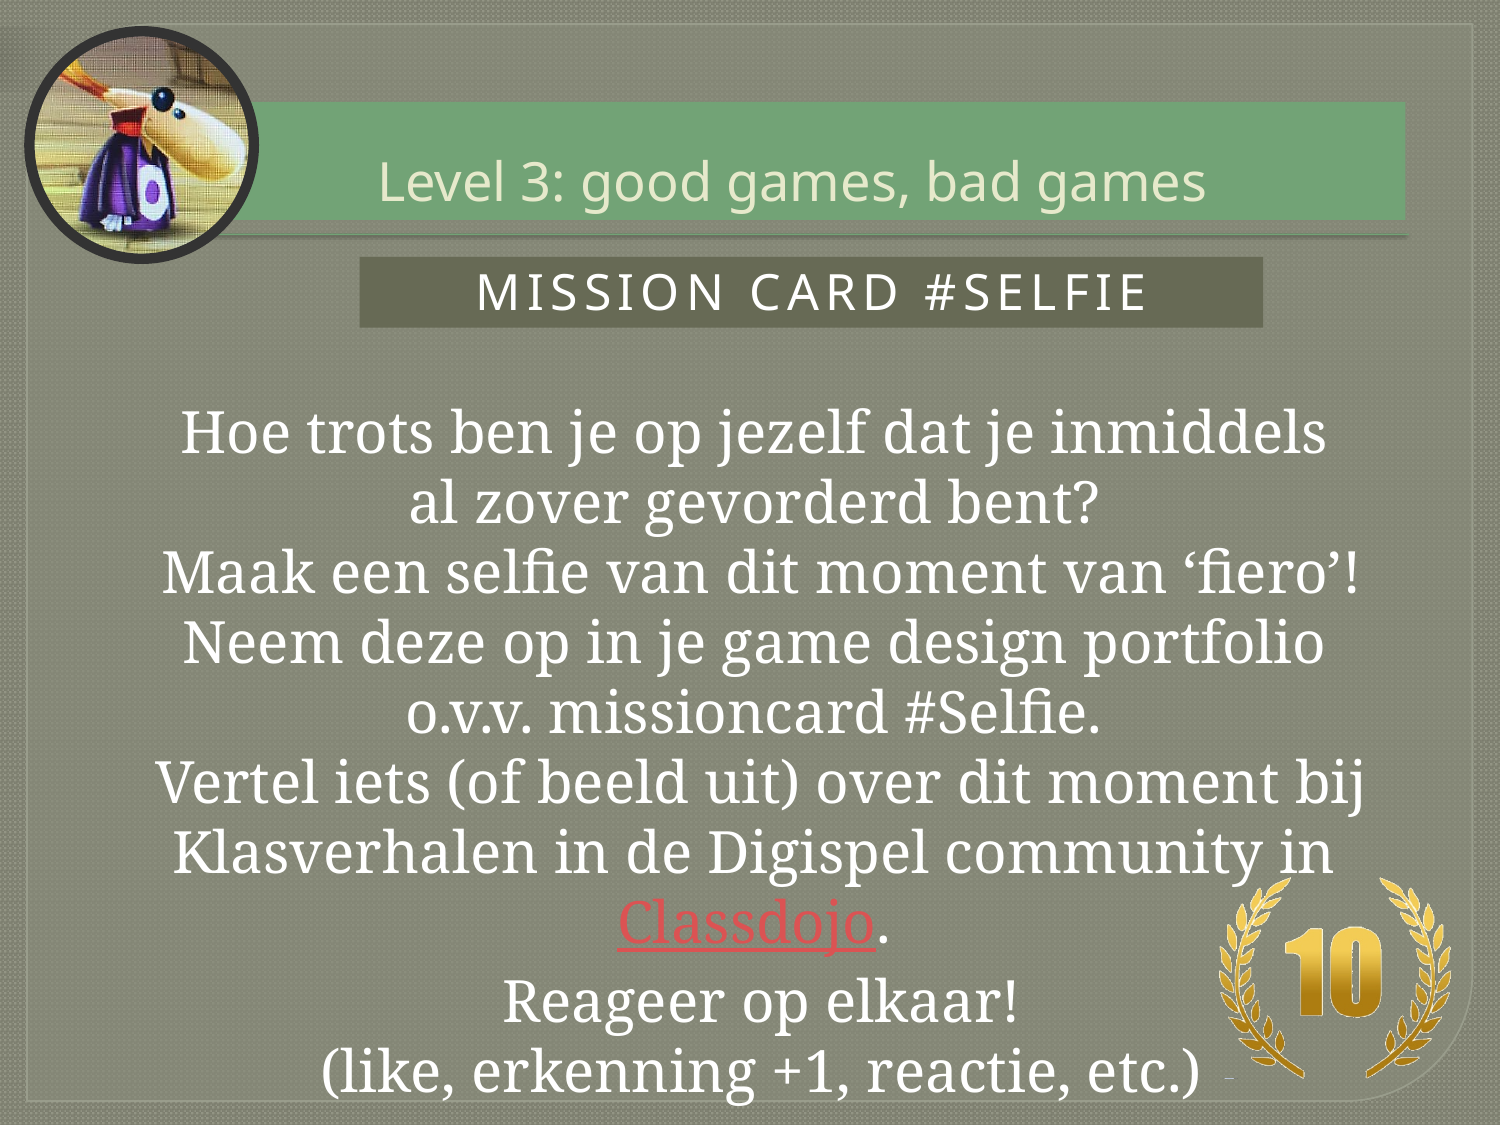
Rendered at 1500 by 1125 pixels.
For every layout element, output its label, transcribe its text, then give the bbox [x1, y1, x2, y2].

title Level 3: good games, bad games [260, 101, 1406, 220]
text_box Hoe trots ben je op jezelf dat je inmiddels al zover gevorderd bent? Maak een selfie van dit moment van ‘fiero’! Neem deze op in je game design portfolio o.v.v. missioncard #Selfie. Vertel iets (of beeld uit) over dit moment bij Klasverhalen in de Digispel community in Classdojo. Reageer op elkaar! (like, erkenning +1, reactie, etc.) [53, 327, 1471, 1125]
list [29, 31, 255, 260]
text_box Mission card #selfie [359, 256, 1264, 327]
picture [1216, 869, 1453, 1079]
